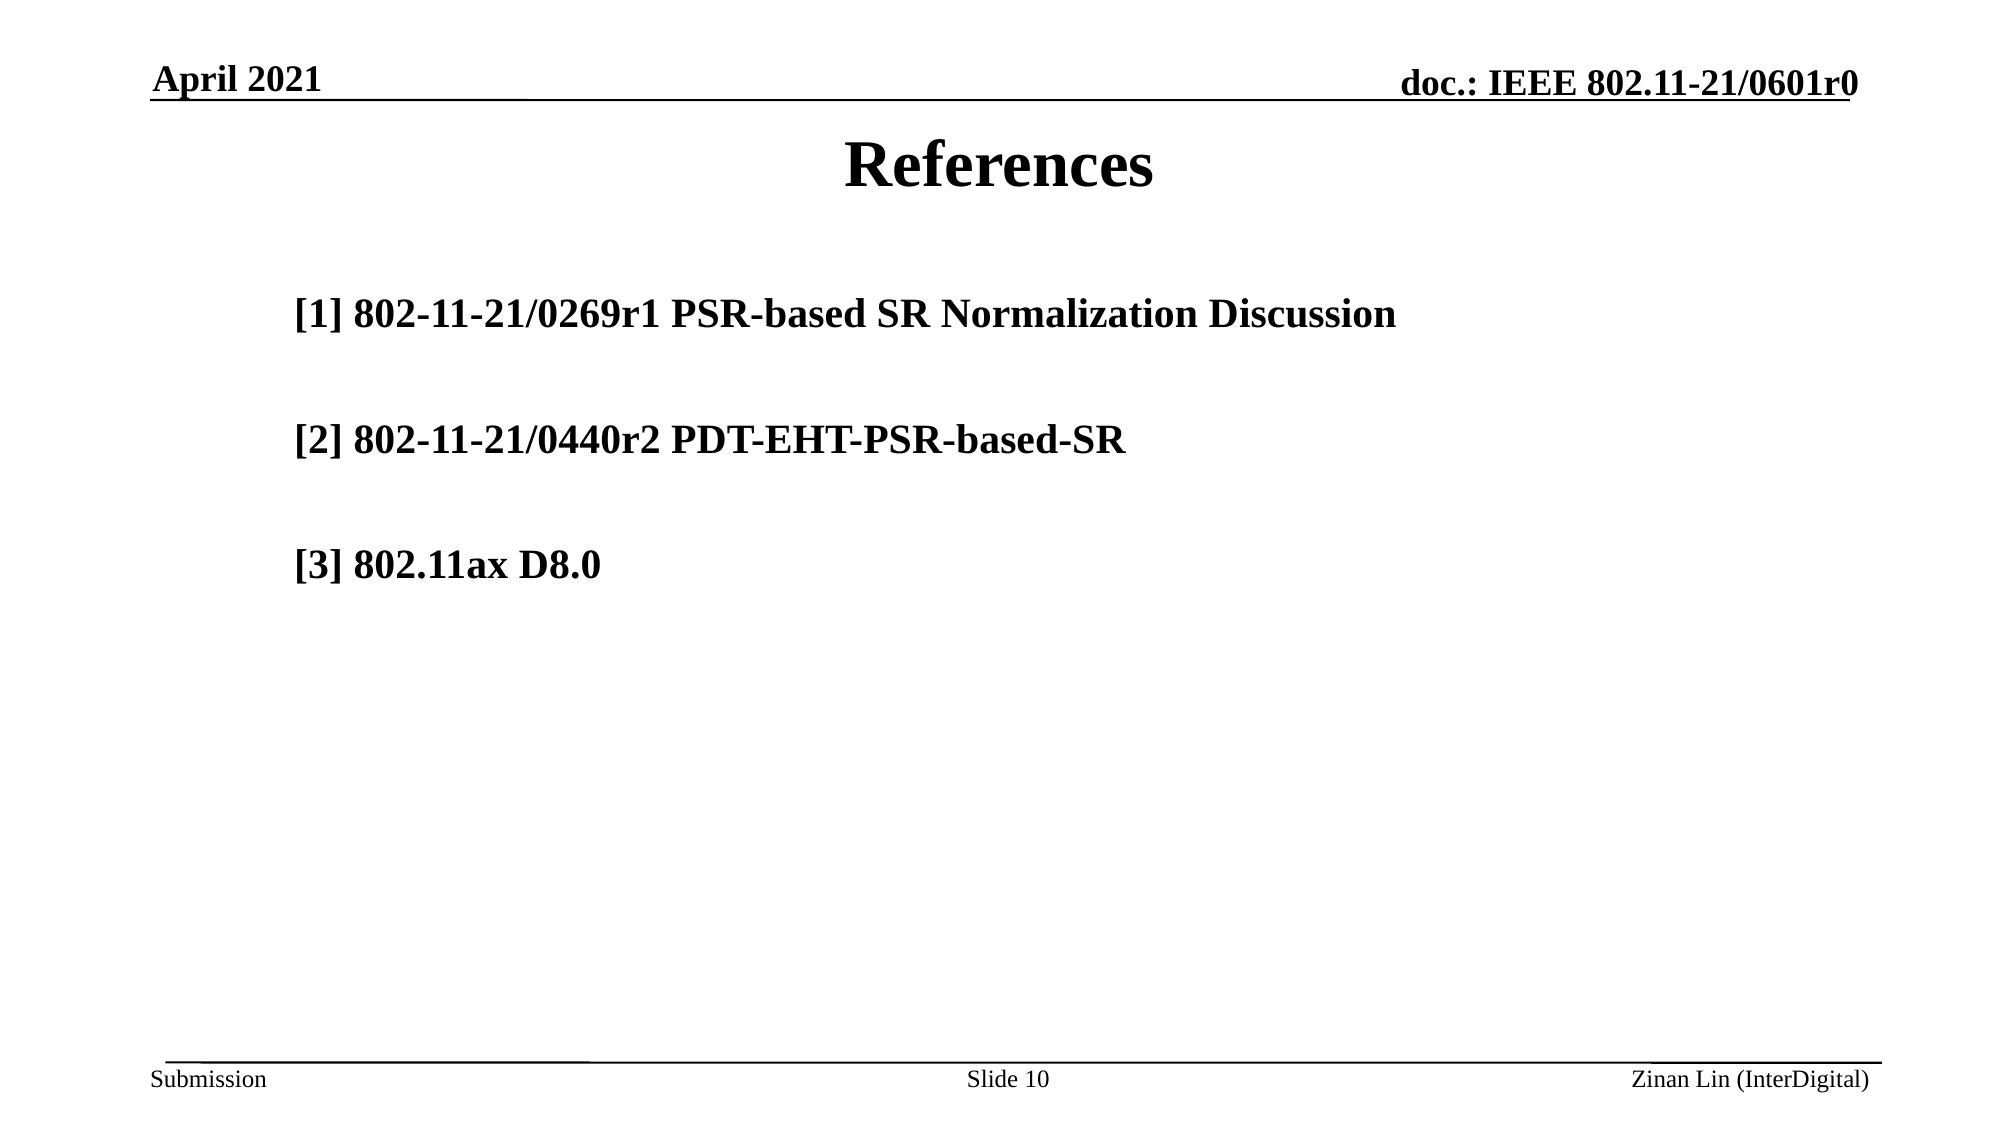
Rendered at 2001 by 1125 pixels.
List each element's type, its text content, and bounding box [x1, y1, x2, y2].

footer Zinan Lin (InterDigital) [1172, 1061, 1871, 1093]
text_box [1] 802-11-21/0269r1 PSR-based SR Normalization Discussion [2] 802-11-21/0440r2 PDT-EHT-PSR-based-SR [3] 802.11ax D8.0 [279, 278, 1721, 970]
text_box References [362, 112, 1638, 278]
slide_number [152, 54, 563, 100]
slide_number Slide 10 [950, 1061, 1067, 1123]
